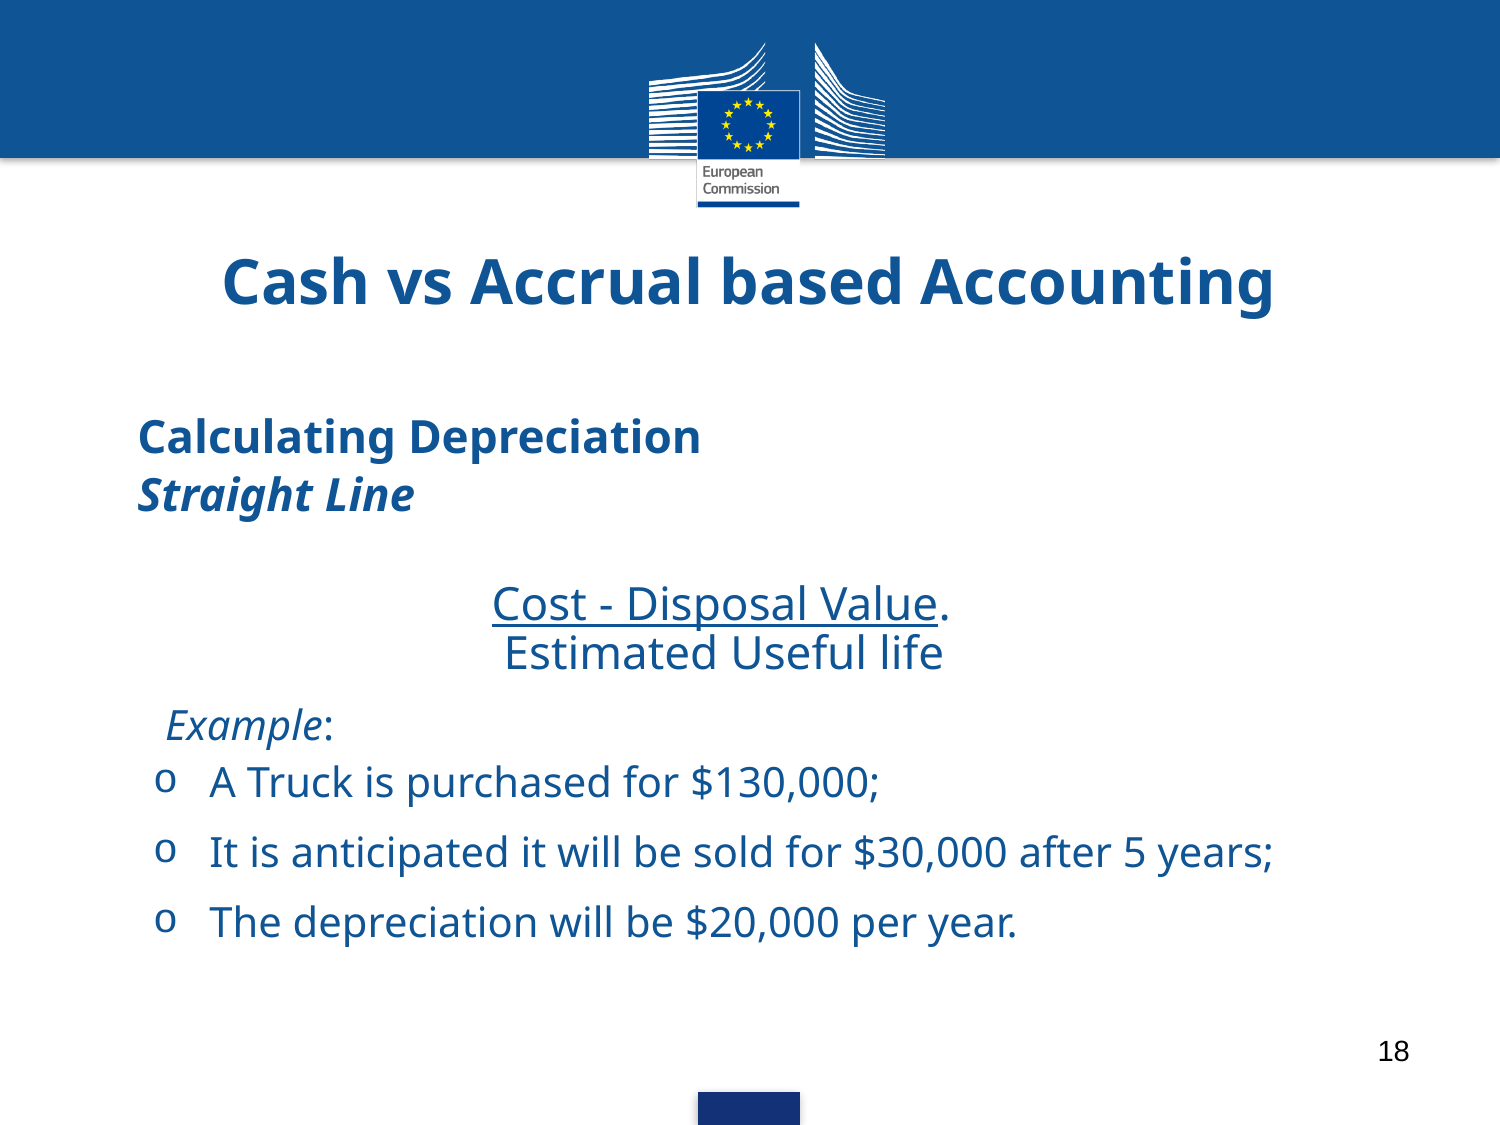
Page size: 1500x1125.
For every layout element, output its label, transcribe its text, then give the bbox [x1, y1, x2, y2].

picture [649, 42, 885, 185]
list Calculating Depreciation Straight Line Cost - Disposal Value. Estimated Useful life Example: A Truck is purchased for $130,000; It is anticipated it will be sold for $30,000 after 5 years; The depreciation will be $20,000 per year. [76, 406, 1427, 1083]
slide_number 18 [1074, 1024, 1426, 1103]
title Cash vs Accrual based Accounting [0, 185, 1500, 374]
